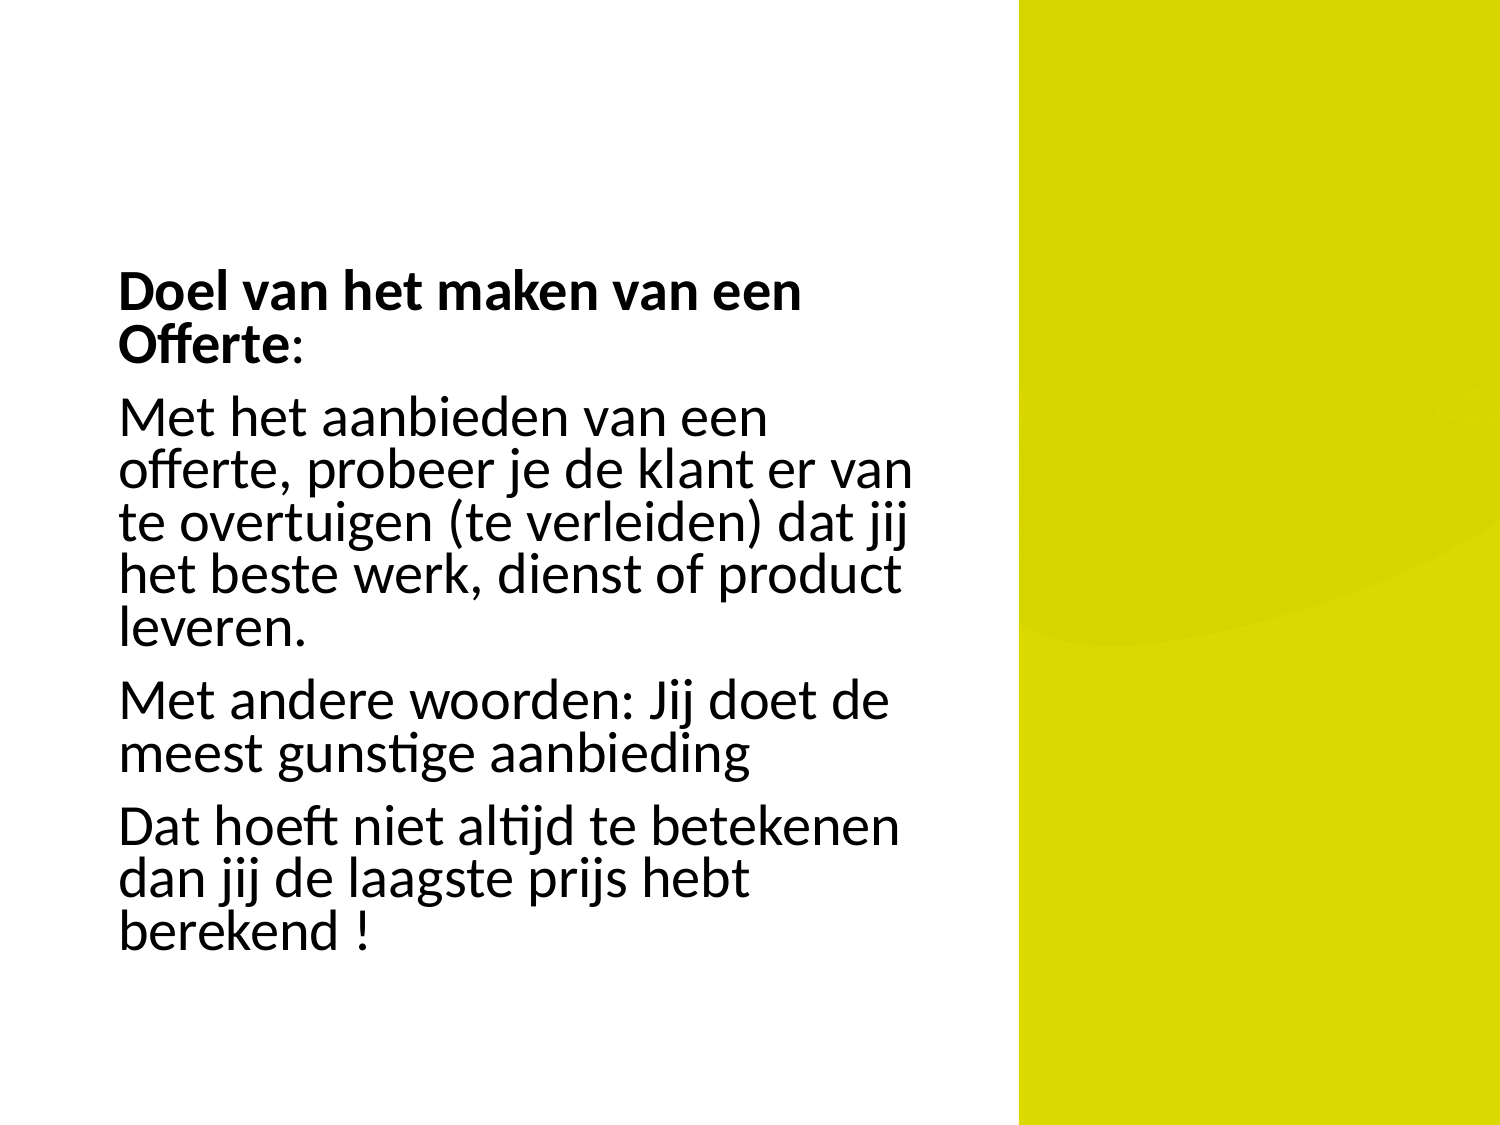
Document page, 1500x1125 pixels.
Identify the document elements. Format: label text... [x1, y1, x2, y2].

list Doel van het maken van een Offerte: Met het aanbieden van een offerte, probeer je de klant er van te overtuigen (te verleiden) dat jij het beste werk, dienst of product leveren. Met andere woorden: Jij doet de meest gunstige aanbieding Dat hoeft niet altijd te betekenen dan jij de laagste prijs hebt berekend ! [103, 261, 969, 1106]
picture [1018, 0, 1500, 1125]
